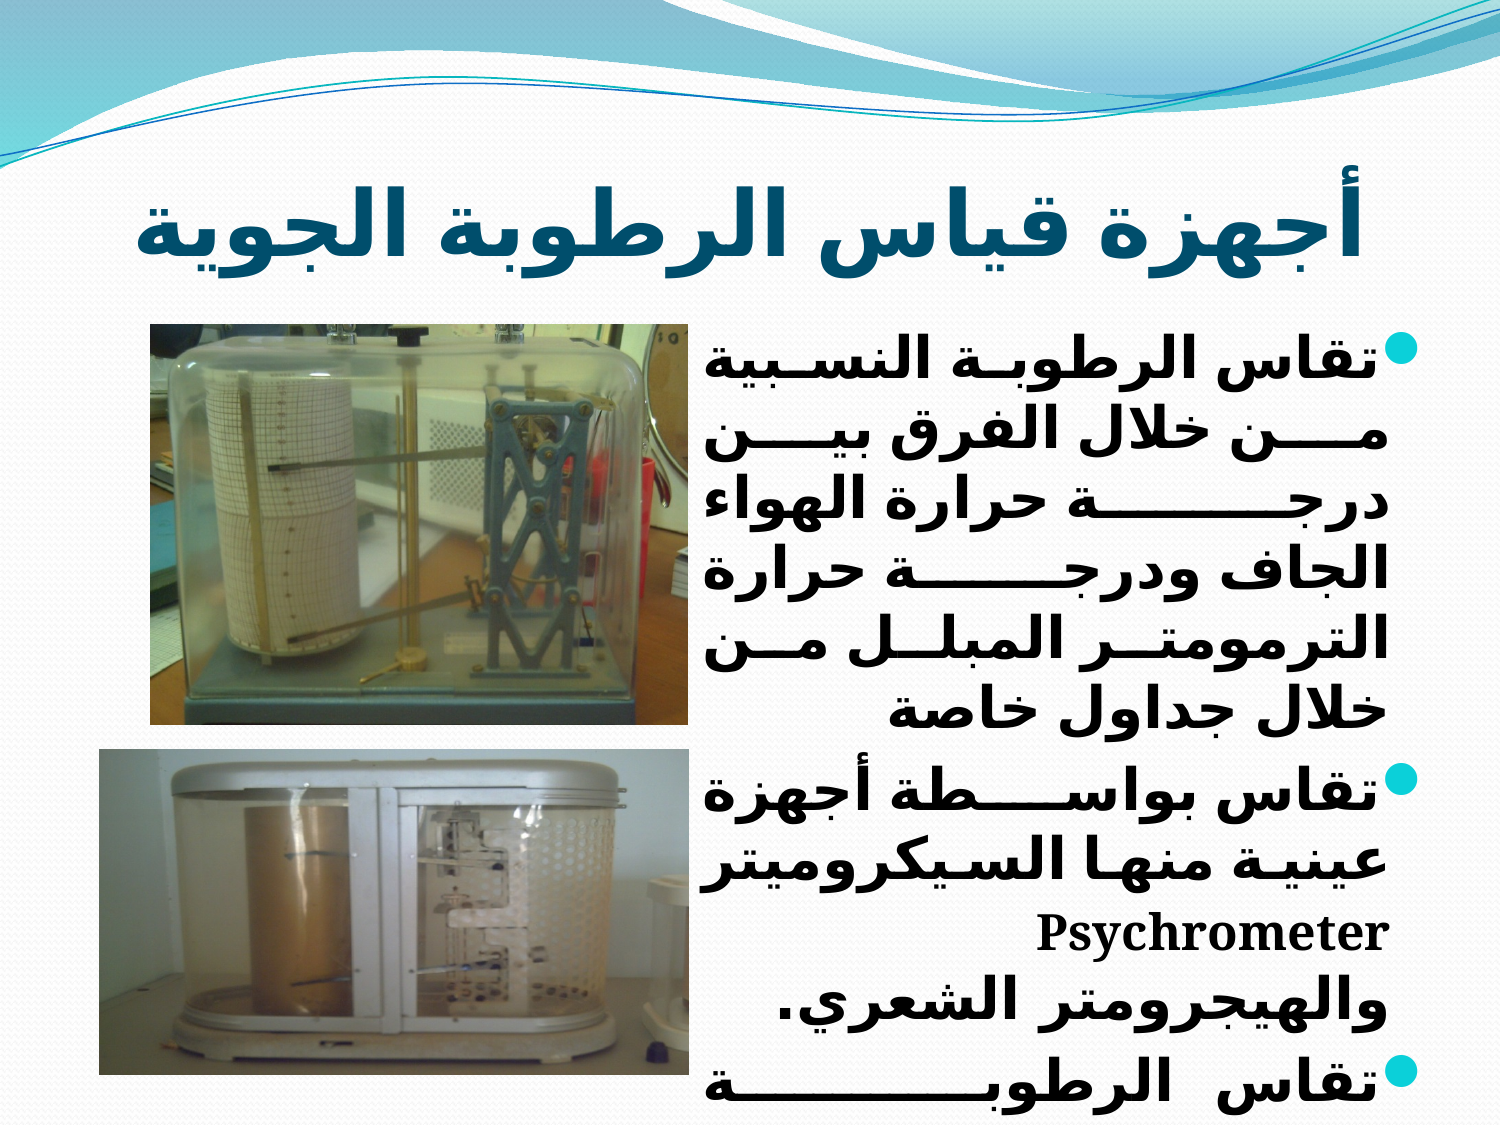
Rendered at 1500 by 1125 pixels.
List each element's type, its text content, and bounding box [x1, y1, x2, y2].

title أجهزة قياس الرطوبة الجوية [75, 115, 1425, 275]
list تقاس الرطوبة النسبية من خلال الفرق بين درجة حرارة الهواء الجاف ودرجة حرارة الترمومتر المبلل من خلال جداول خاصة تقاس بواسطة أجهزة عينية منها السيكروميتر Psychrometer والهيجرومتر الشعري. تقاس الرطوبة بواسطة جهاز تسجيلي يعرف الهيجروجراف Hygrograph [687, 312, 1451, 1000]
picture [99, 749, 689, 1076]
picture [149, 324, 688, 726]
